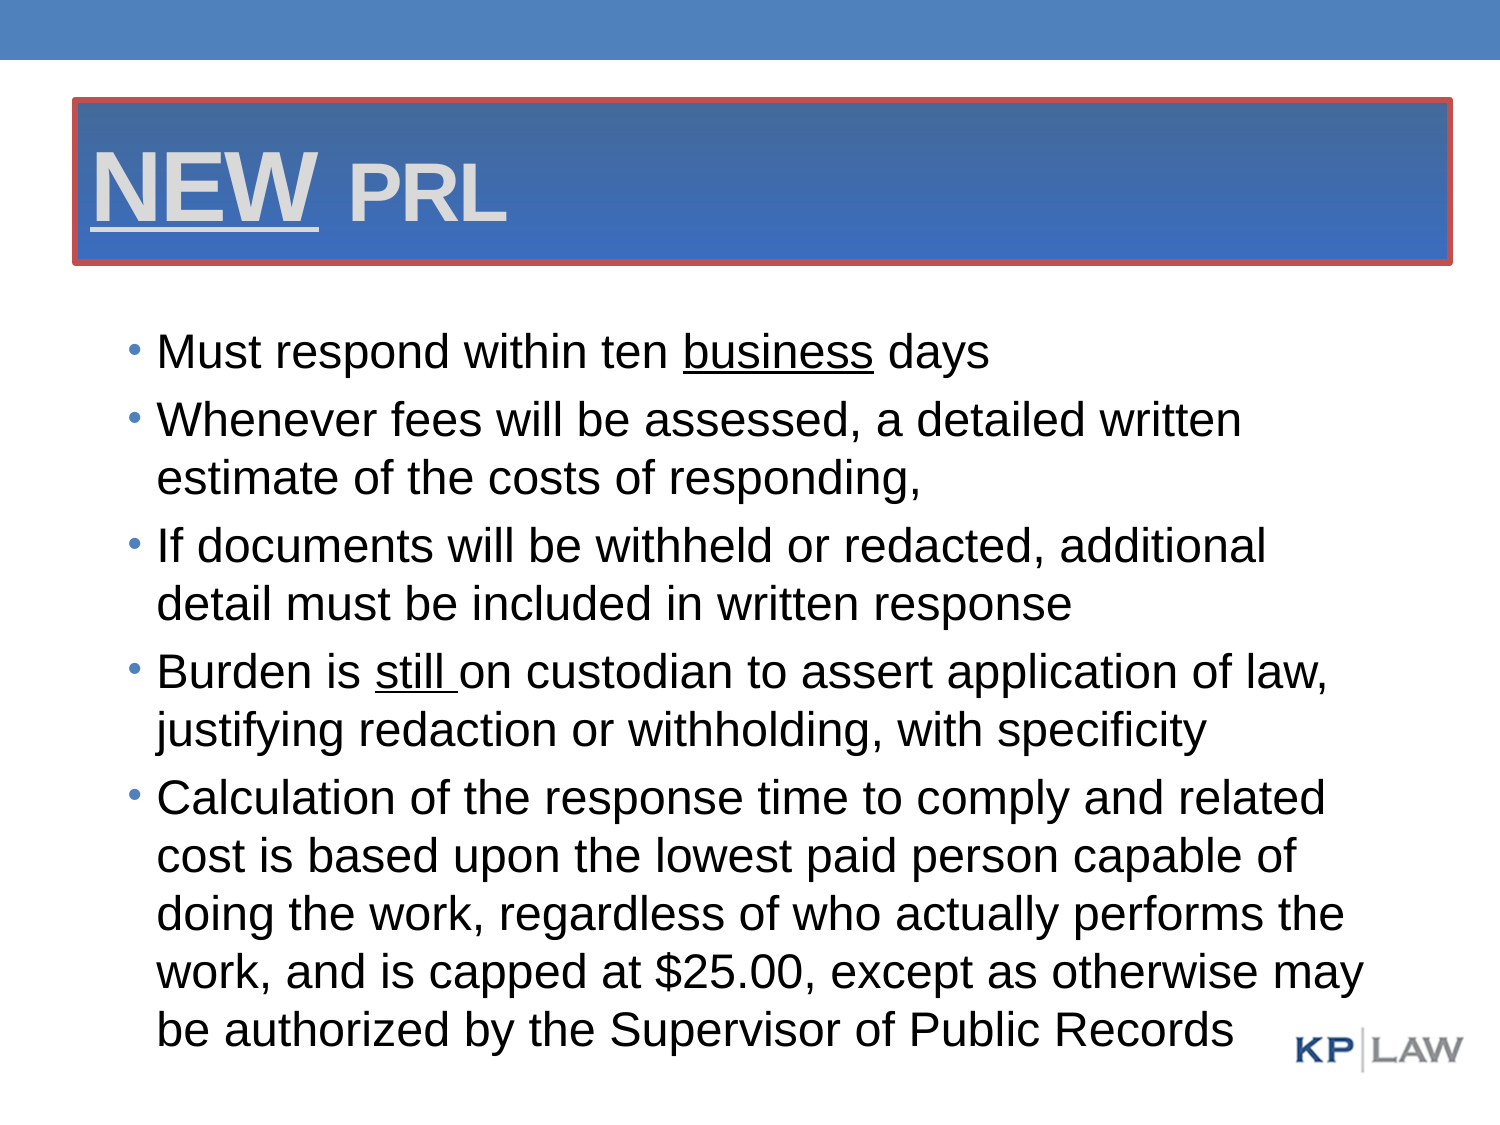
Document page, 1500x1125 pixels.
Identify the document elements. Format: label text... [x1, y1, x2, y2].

picture [1287, 1024, 1474, 1076]
list Must respond within ten business days Whenever fees will be assessed, a detailed written estimate of the costs of responding, If documents will be withheld or redacted, additional detail must be included in written response Burden is still on custodian to assert application of law, justifying redaction or withholding, with specificity Calculation of the response time to comply and related cost is based upon the lowest paid person capable of doing the work, regardless of who actually performs the work, and is capped at $25.00, except as otherwise may be authorized by the Supervisor of Public Records [112, 312, 1388, 1113]
text_box NEW PRL [75, 99, 1450, 263]
